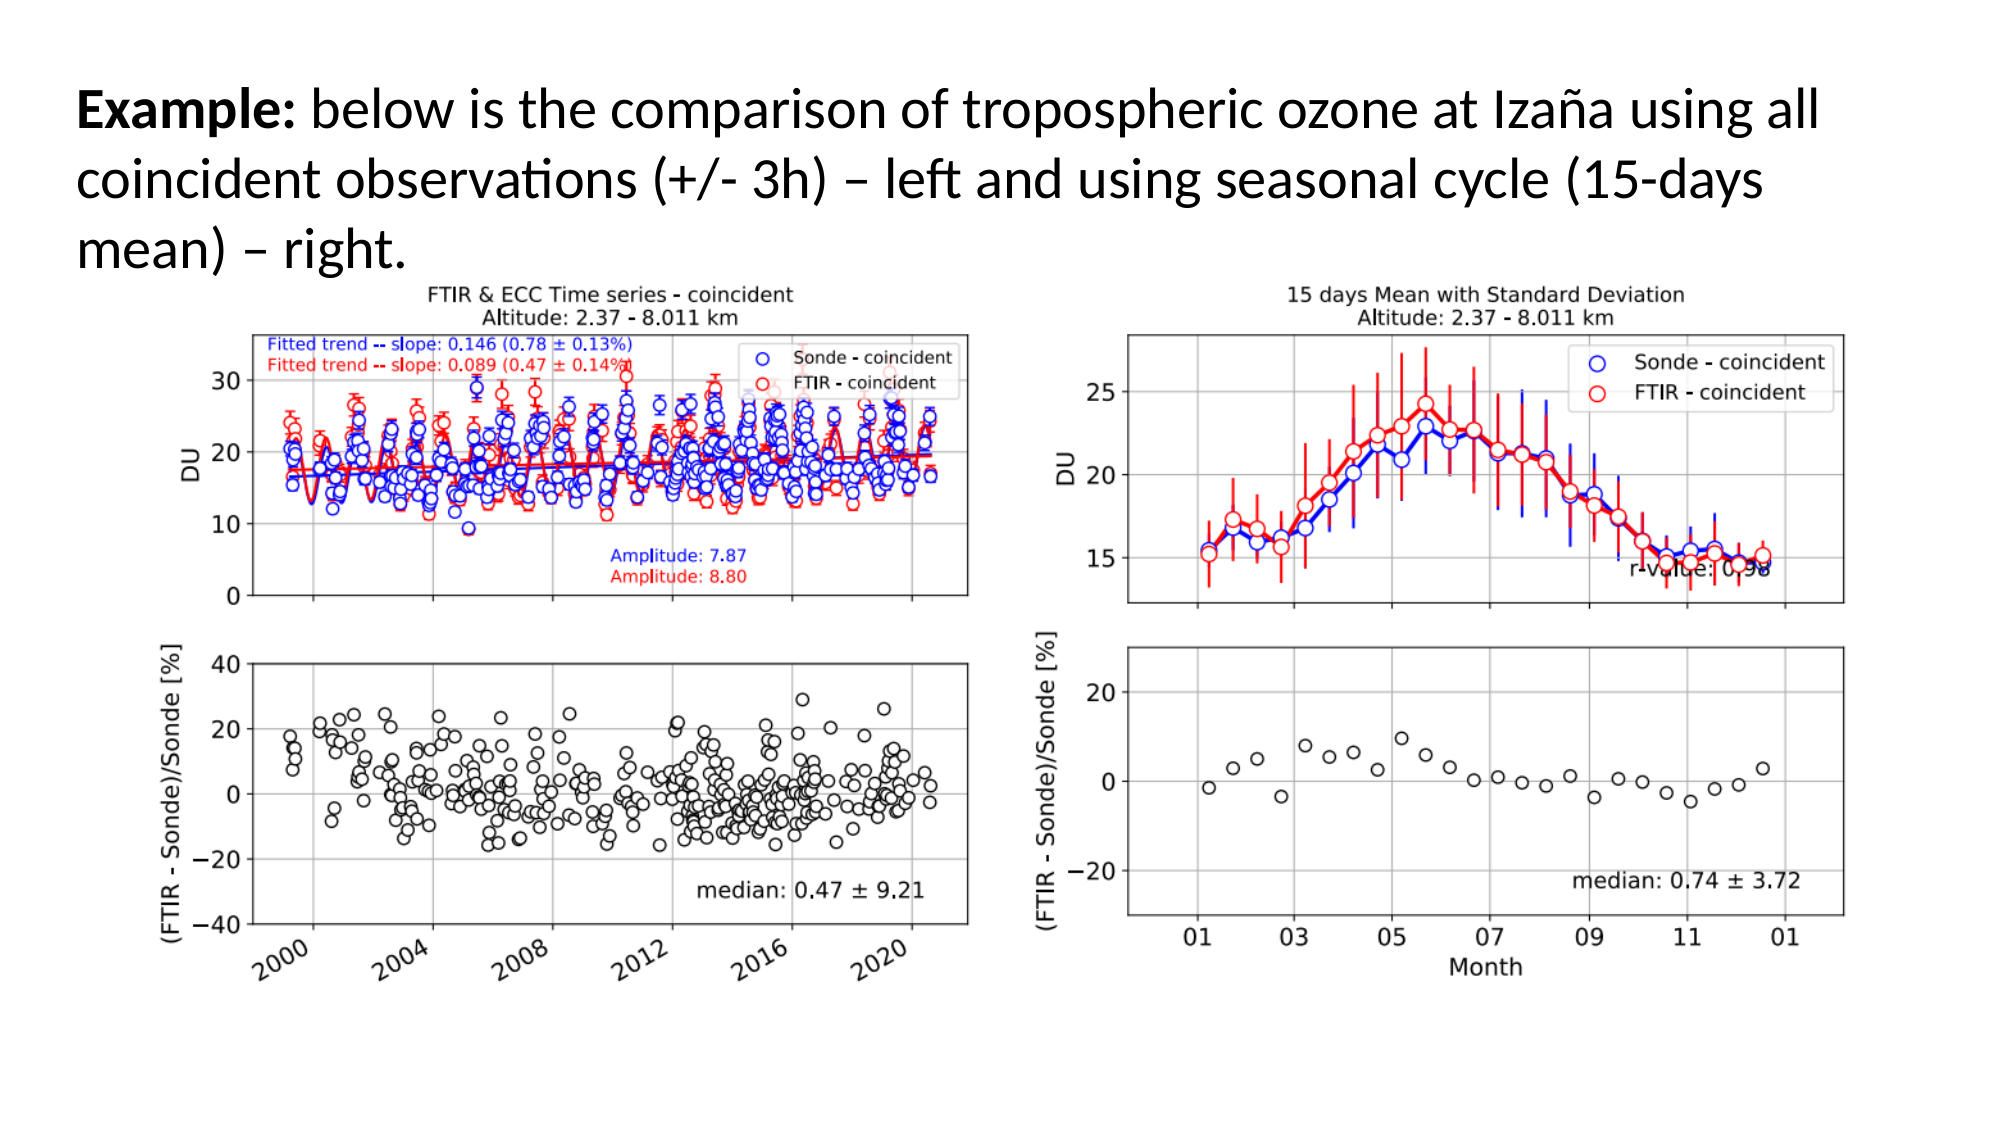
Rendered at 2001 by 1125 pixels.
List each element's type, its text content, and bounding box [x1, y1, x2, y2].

text_box Example: below is the comparison of tropospheric ozone at Izaña using all coincident observations (+/- 3h) – left and using seasonal cycle (15-days mean) – right. [61, 63, 1865, 288]
picture [124, 265, 983, 1002]
picture [999, 265, 1858, 1002]
